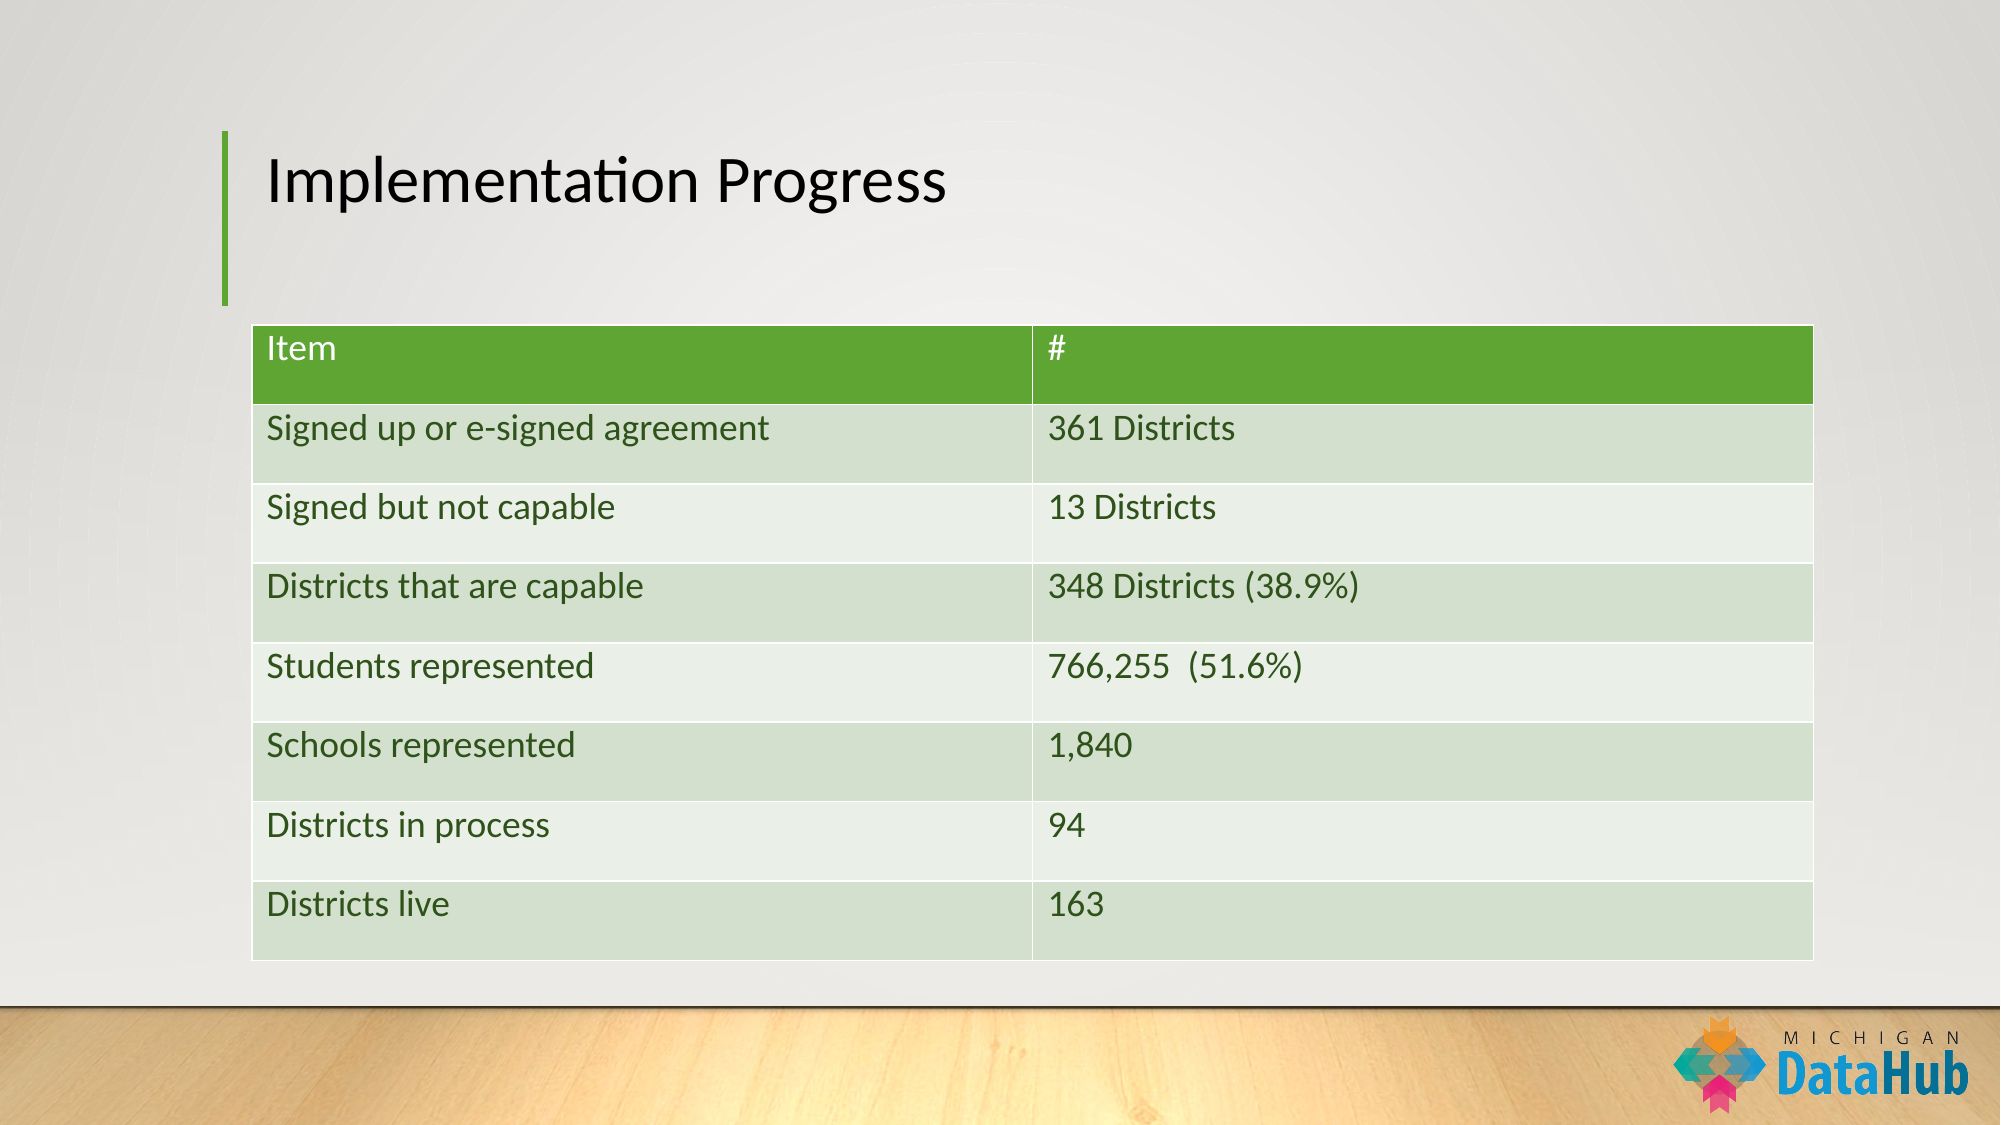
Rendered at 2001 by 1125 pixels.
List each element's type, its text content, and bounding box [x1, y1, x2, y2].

table_cell Signed but not capable [253, 485, 1032, 562]
picture [0, 1006, 2000, 1125]
table_header Item [253, 326, 1032, 404]
table_cell 1,840 [1033, 723, 1813, 801]
table_cell Students represented [253, 644, 1032, 721]
table_cell 163 [1033, 882, 1813, 960]
table_cell Districts that are capable [253, 564, 1032, 642]
table_cell 94 [1033, 802, 1813, 880]
table_header # [1033, 326, 1813, 404]
title Implementation Progress [251, 131, 1814, 305]
table_cell 348 Districts (38.9%) [1033, 564, 1813, 642]
table_cell 766,255 (51.6%) [1033, 644, 1813, 721]
table_cell 13 Districts [1033, 485, 1813, 562]
table_cell Districts live [253, 882, 1032, 960]
table_cell 361 Districts [1033, 405, 1813, 483]
table_cell Districts in process [253, 802, 1032, 880]
table_cell Signed up or e-signed agreement [253, 405, 1032, 483]
table_cell Schools represented [253, 723, 1032, 801]
